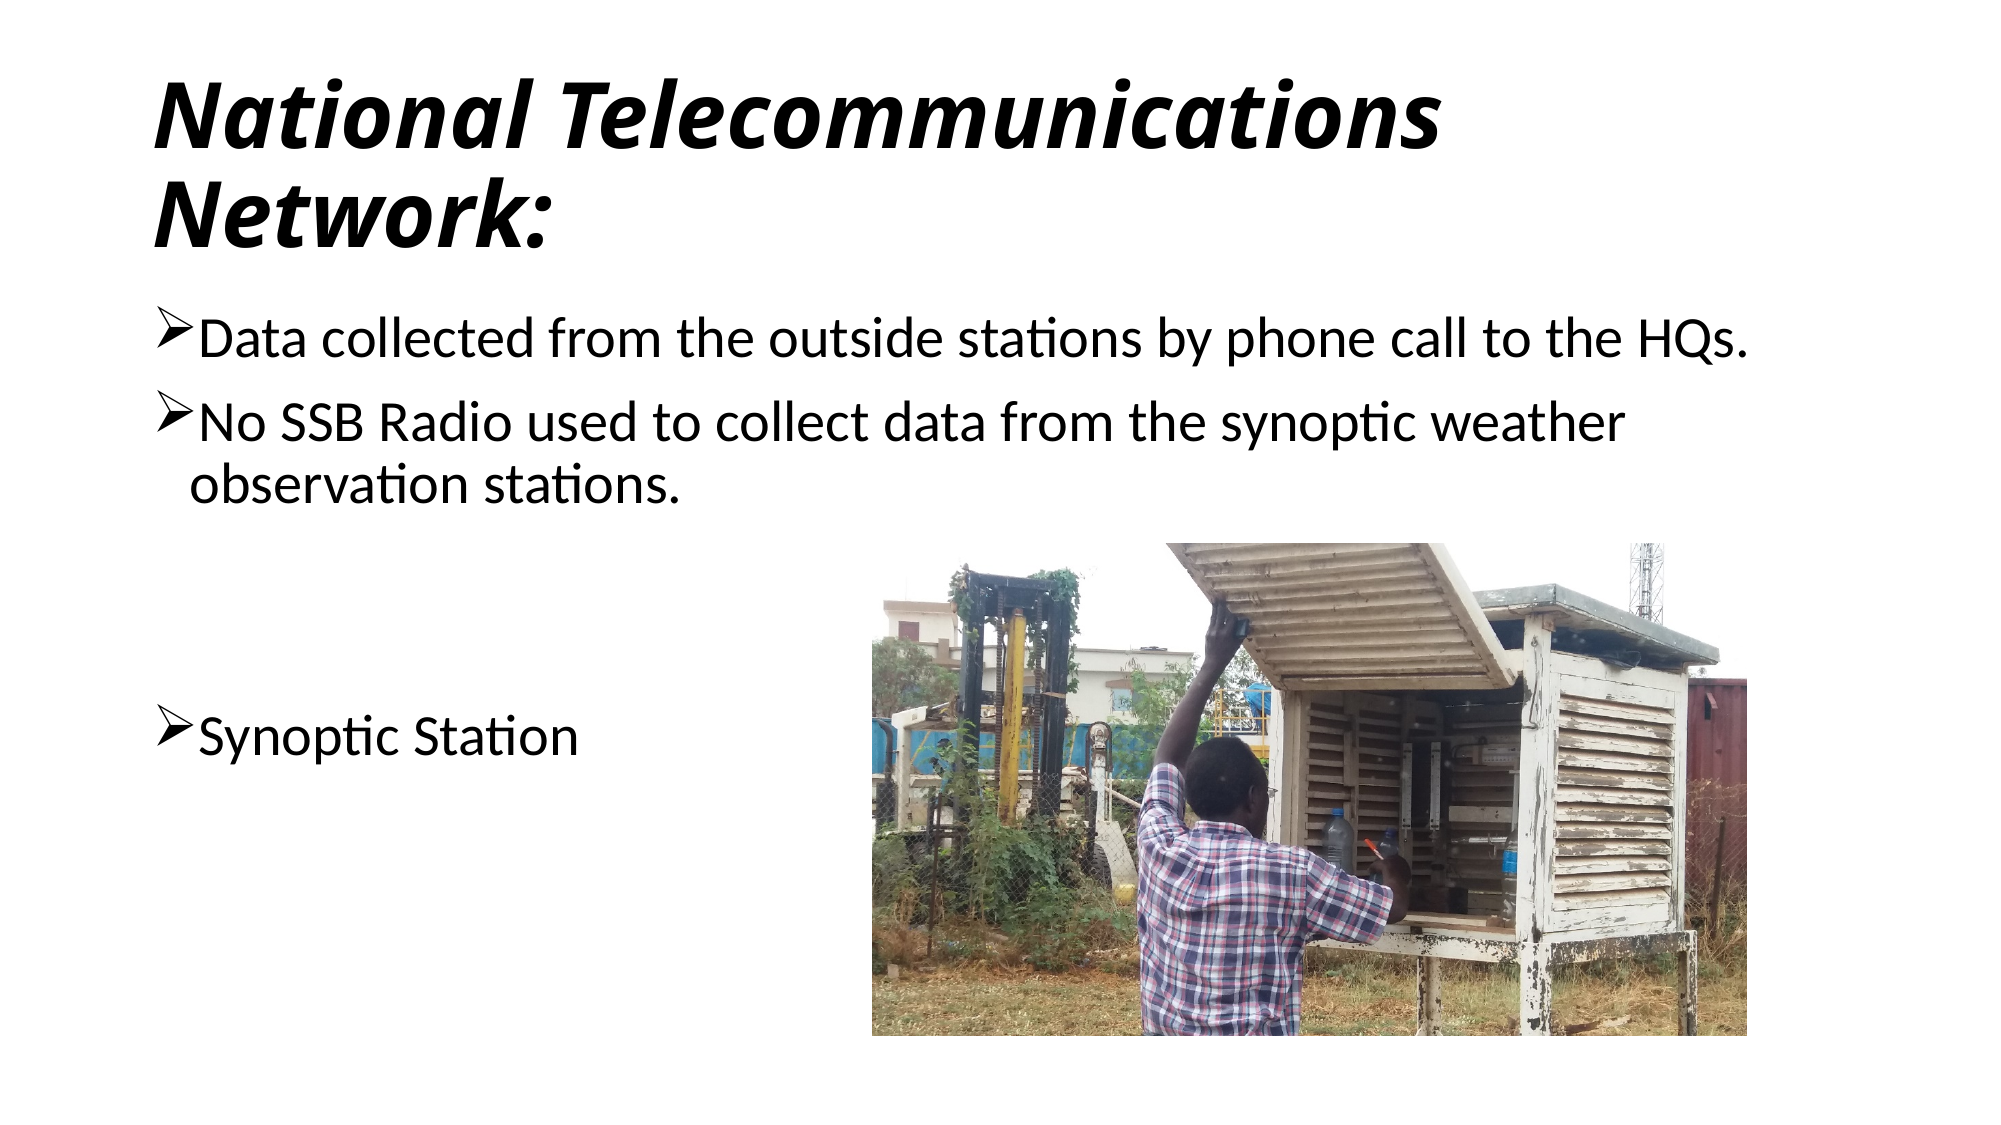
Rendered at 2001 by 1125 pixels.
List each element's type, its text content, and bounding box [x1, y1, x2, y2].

picture [872, 543, 1747, 1036]
list Data collected from the outside stations by phone call to the HQs. No SSB Radio used to collect data from the synoptic weather observation stations. Synoptic Station [137, 299, 1863, 1014]
title National Telecommunications Network: [137, 59, 1863, 278]
